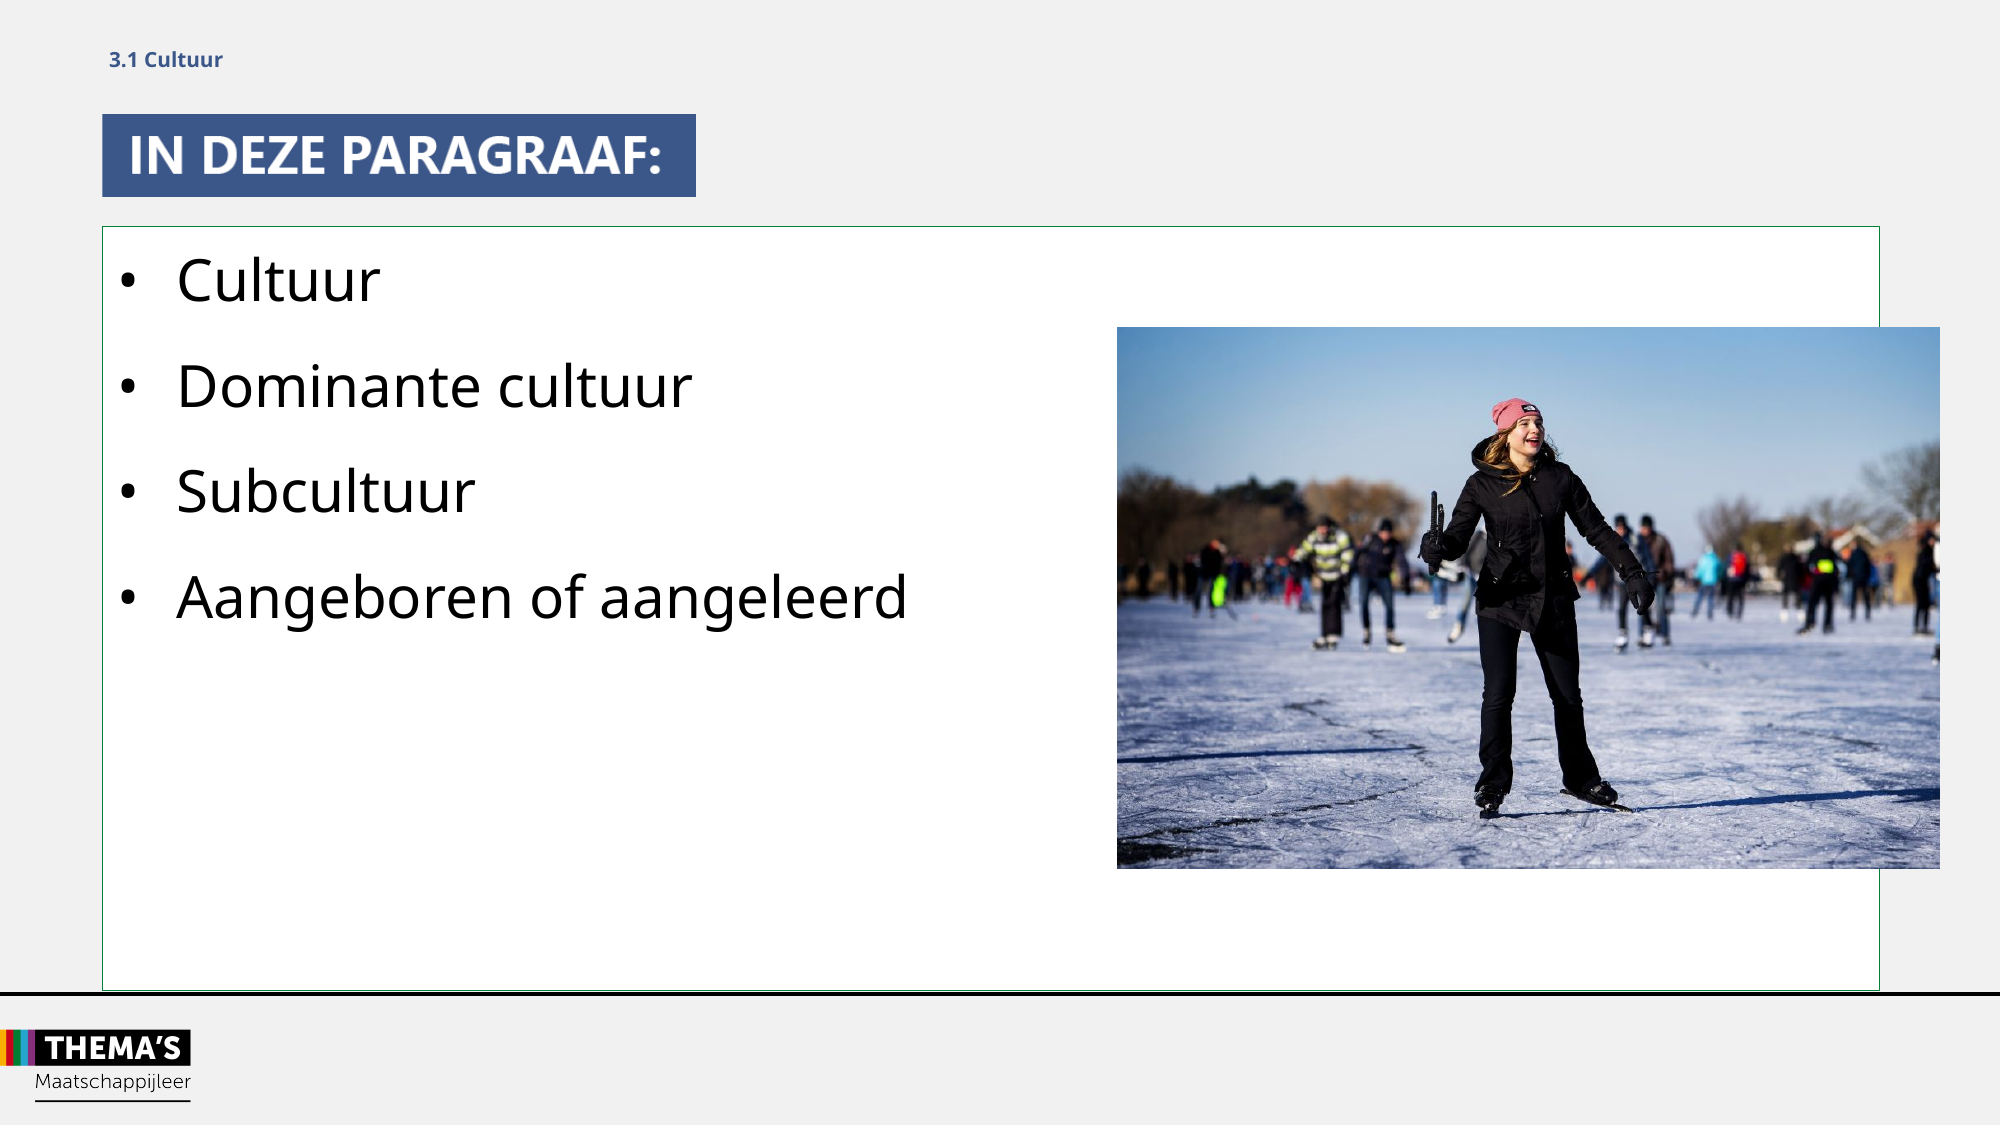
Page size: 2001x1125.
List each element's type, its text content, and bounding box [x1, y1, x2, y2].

list • Cultuur • Dominante cultuur • Subcultuur • Aangeboren of aangeleerd [102, 226, 1880, 991]
picture [0, 993, 203, 1125]
picture [1117, 327, 1940, 869]
list 3.1 Cultuur [94, 33, 941, 88]
